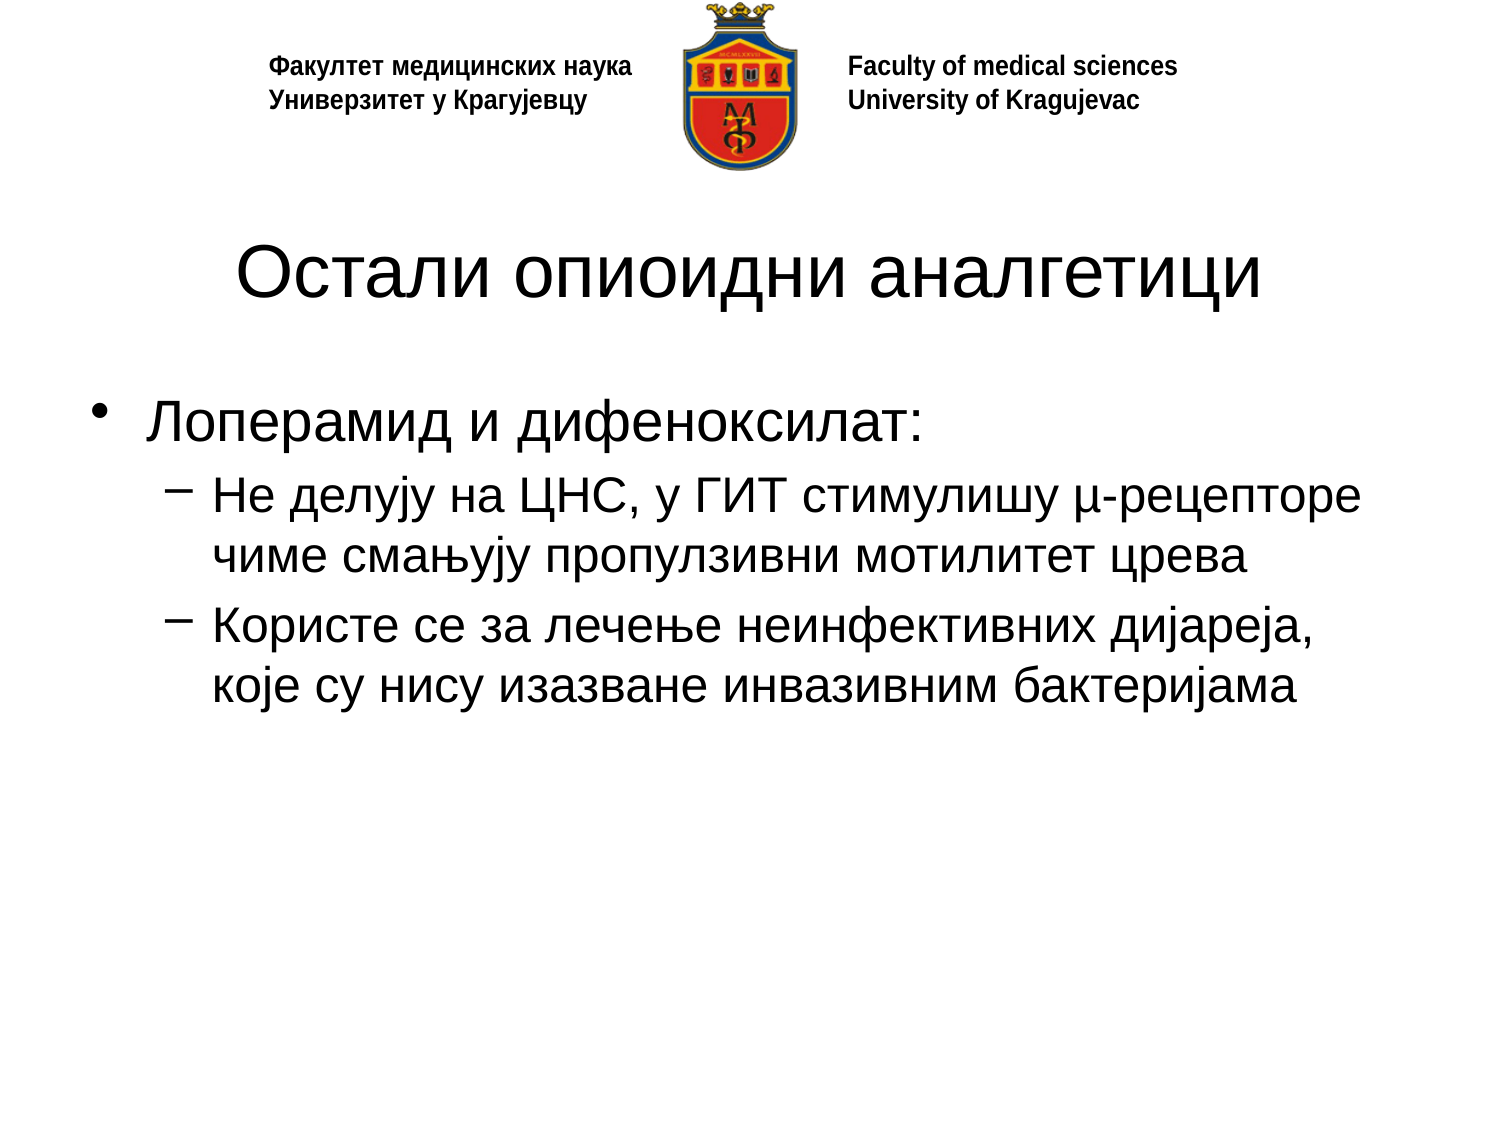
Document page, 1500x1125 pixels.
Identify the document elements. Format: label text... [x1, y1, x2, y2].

title Остали опиоидни аналгетици [74, 173, 1426, 362]
list Лоперамид и дифеноксилат: Не делују на ЦНС, у ГИТ стимулишу µ-рецепторе чиме смањују пропулзивни мотилитет црева Користе се за лечење неинфективних дијареја, које су нису изазване инвазивним бактеријама [74, 374, 1426, 1118]
